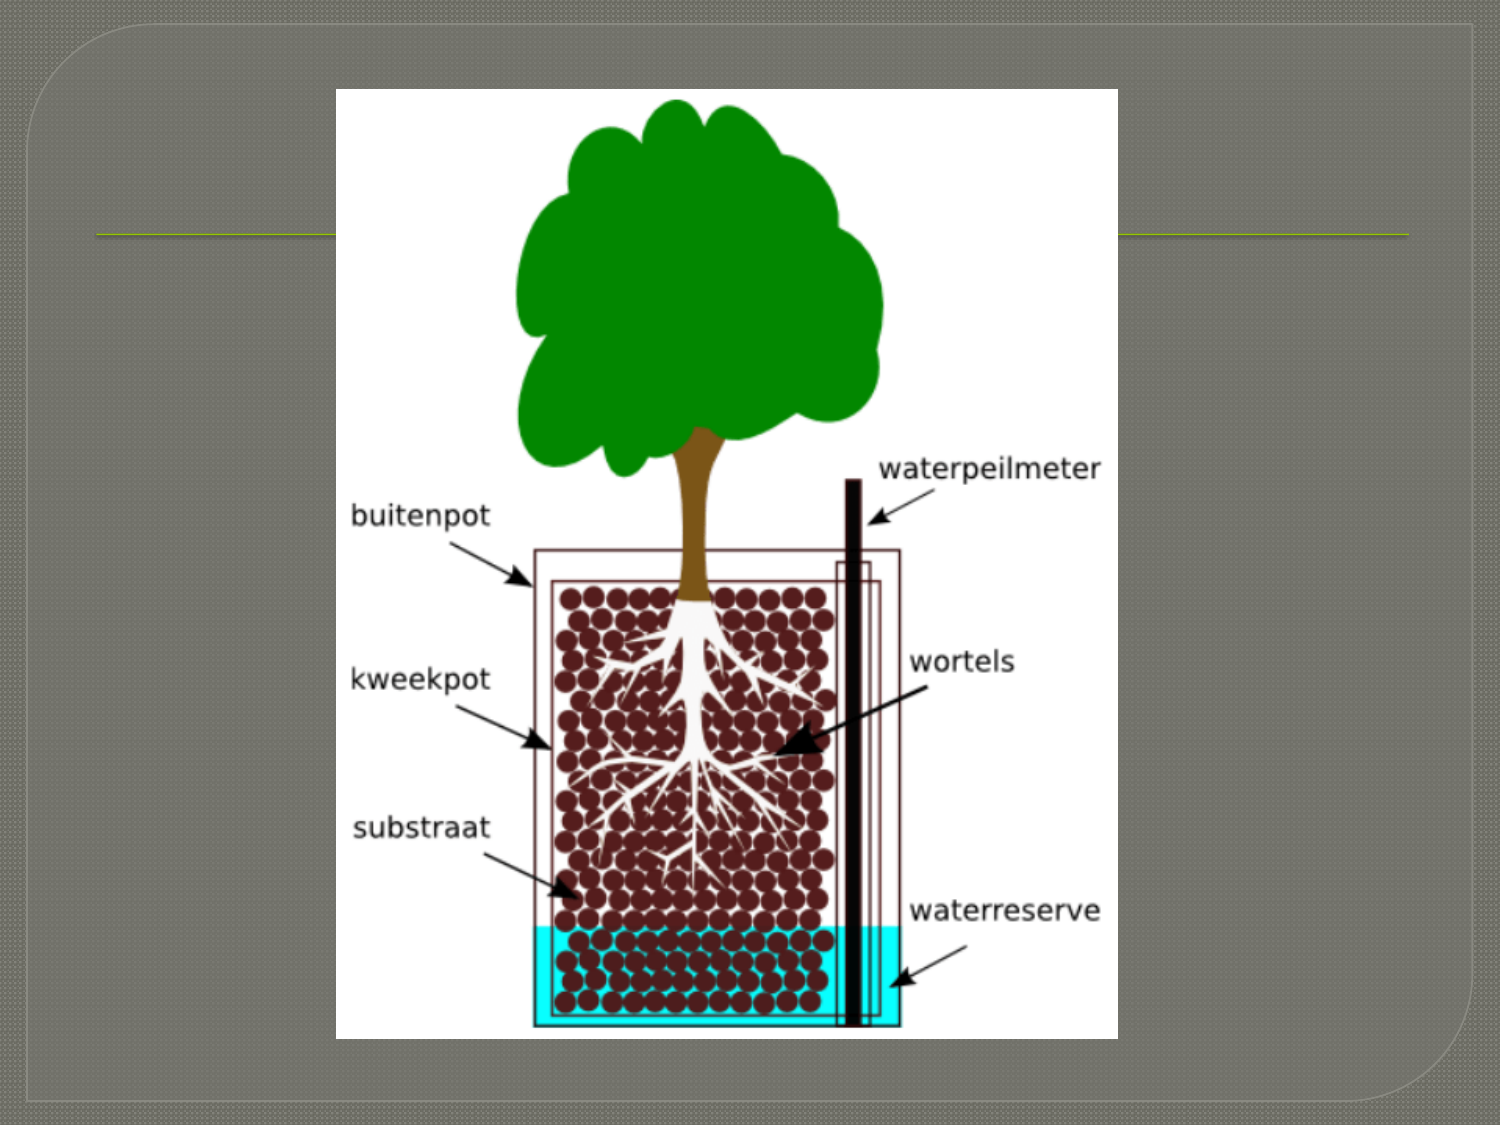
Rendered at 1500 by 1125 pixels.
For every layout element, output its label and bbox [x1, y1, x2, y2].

picture [336, 89, 1119, 1039]
